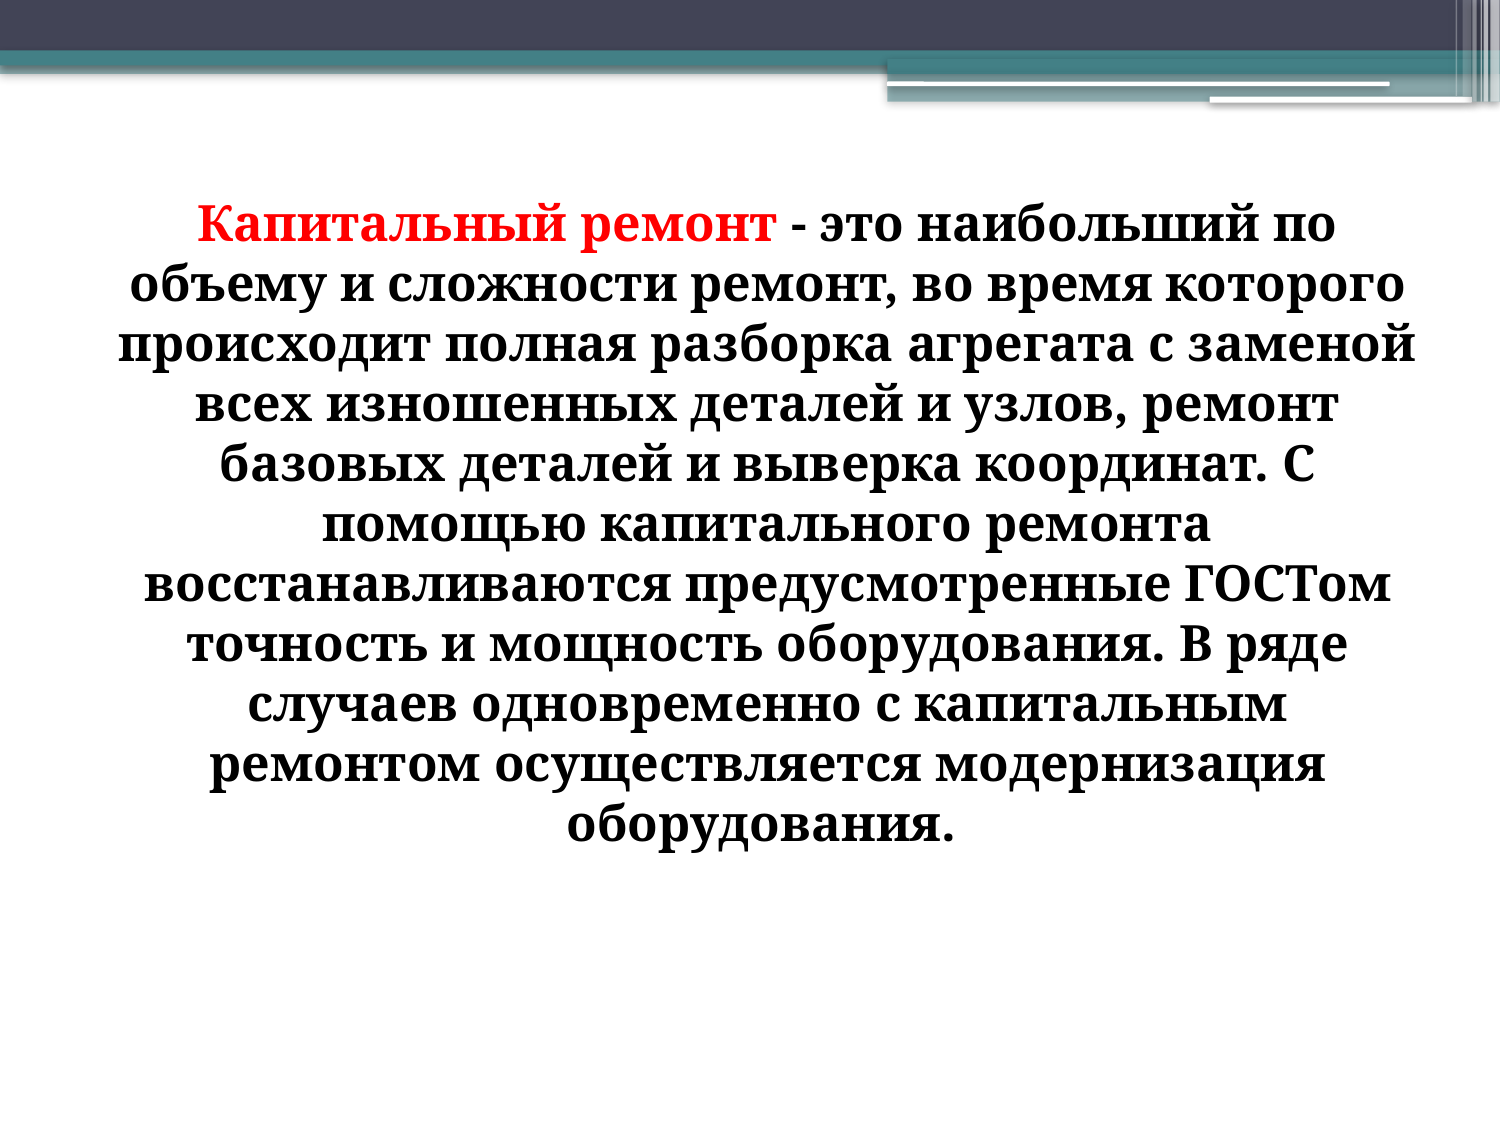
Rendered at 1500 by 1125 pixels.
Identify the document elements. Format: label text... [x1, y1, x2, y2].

text_box Капитальный ремонт - это наибольший по объему и сложности ремонт, во время которого происходит полная разборка агрегата с заменой всех изношенных деталей и узлов, ремонт базовых деталей и выверка координат. С помощью капитального ремонта восстанавливаются предусмотренные ГОСТом точность и мощность оборудования. В ряде случаев одновременно с капитальным ремонтом осуществляется модернизация оборудования. [100, 184, 1436, 860]
